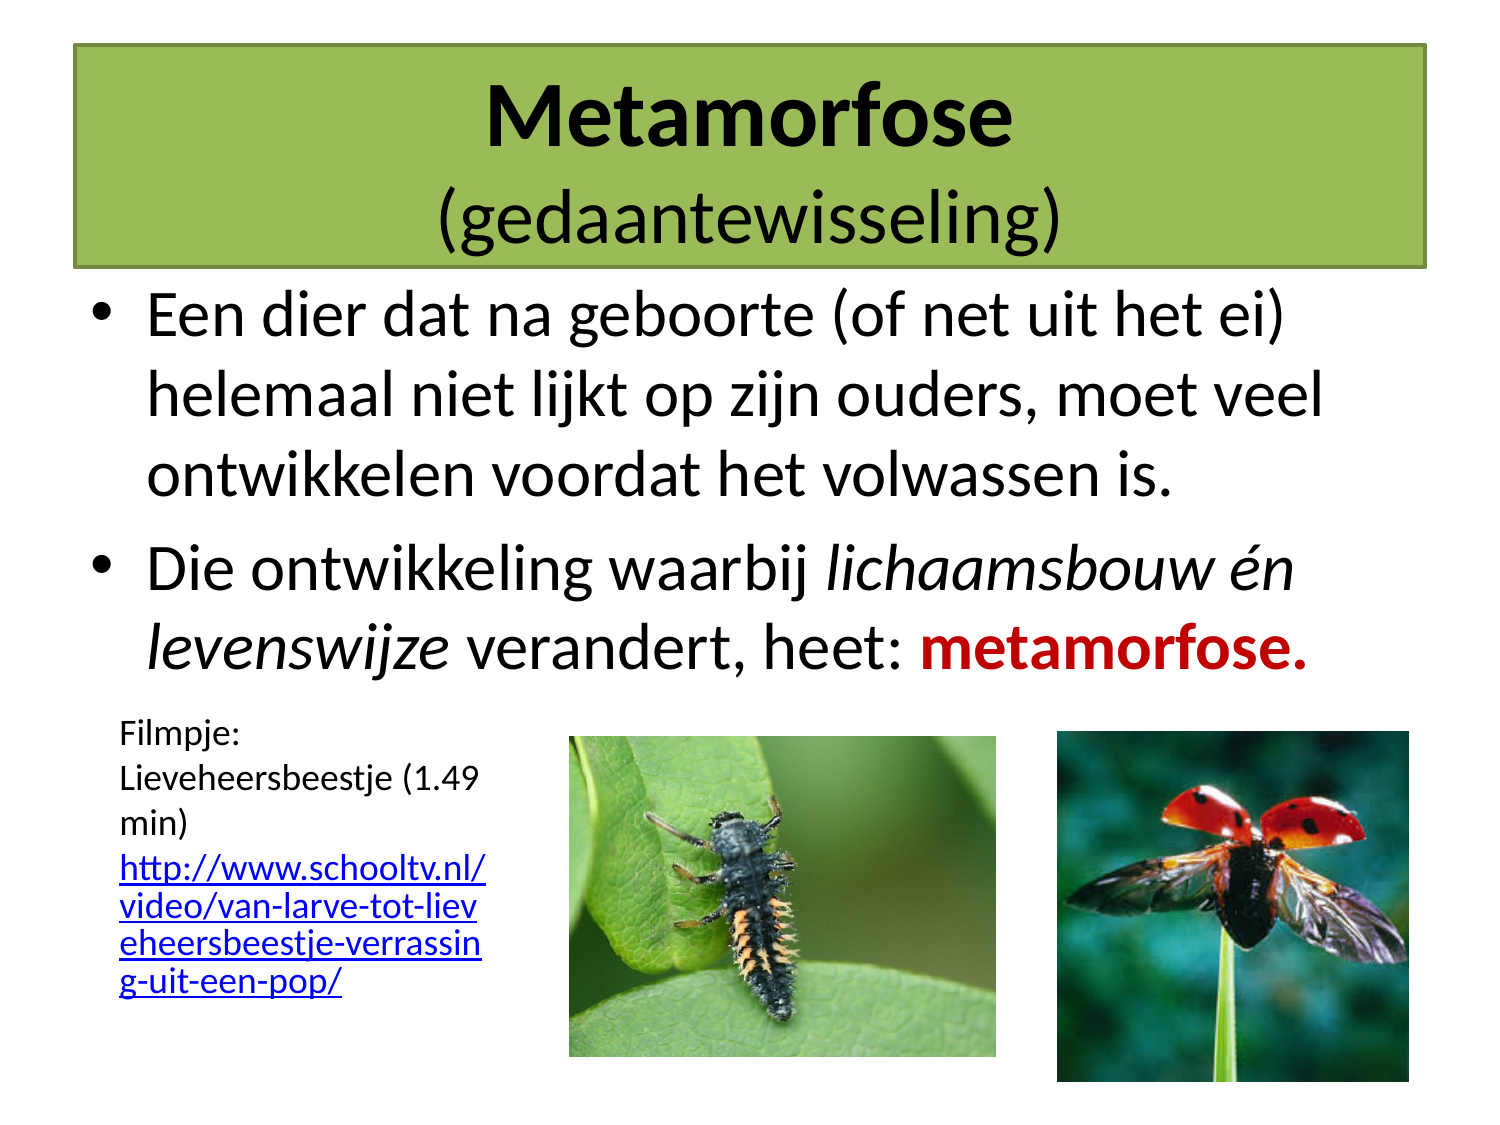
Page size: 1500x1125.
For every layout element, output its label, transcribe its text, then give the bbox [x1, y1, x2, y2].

picture [1056, 731, 1409, 1082]
title Metamorfose (gedaantewisseling) [73, 43, 1427, 269]
list Een dier dat na geboorte (of net uit het ei) helemaal niet lijkt op zijn ouders, moet veel ontwikkelen voordat het volwassen is. Die ontwikkeling waarbij lichaamsbouw én levenswijze verandert, heet: metamorfose. [75, 262, 1425, 1005]
picture [569, 736, 996, 1057]
text_box Filmpje: Lieveheersbeestje (1.49 min) http://www.schooltv.nl/video/van-larve-tot-lieveheersbeestje-verrassing-uit-een-pop/ [104, 700, 508, 1031]
